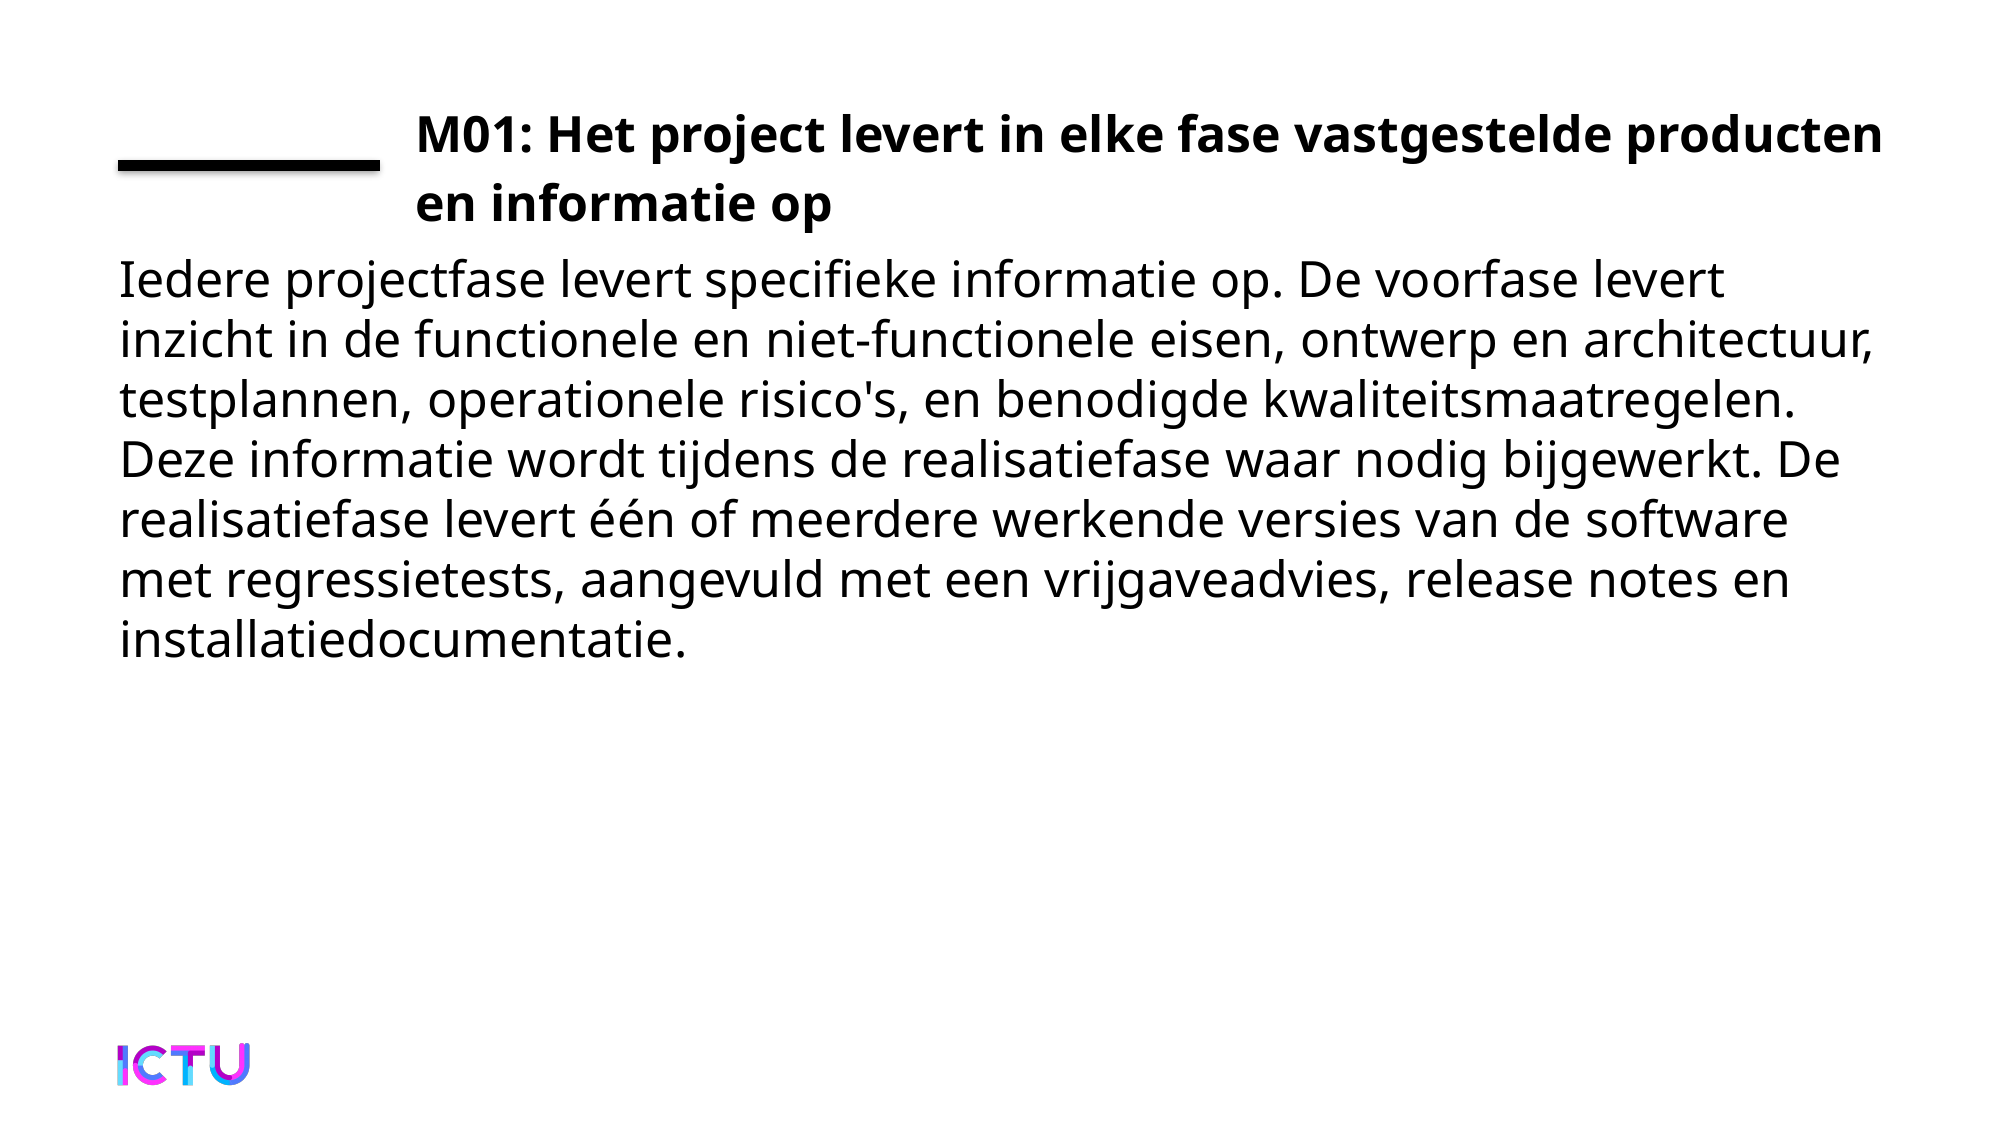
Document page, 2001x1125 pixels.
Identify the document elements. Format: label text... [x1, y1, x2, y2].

text_box Iedere projectfase levert specifieke informatie op. De voorfase levert inzicht in de functionele en niet-functionele eisen, ontwerp en architectuur, testplannen, operationele risico's, en benodigde kwaliteitsmaatregelen. Deze informatie wordt tijdens de realisatiefase waar nodig bijgewerkt. De realisatiefase levert één of meerdere werkende versies van de software met regressietests, aangevuld met een vrijgaveadvies, release notes en installatiedocumentatie. [104, 239, 1905, 675]
picture [78, 1006, 289, 1125]
title M01: Het project levert in elke fase vastgestelde producten en informatie op [415, 94, 1916, 212]
